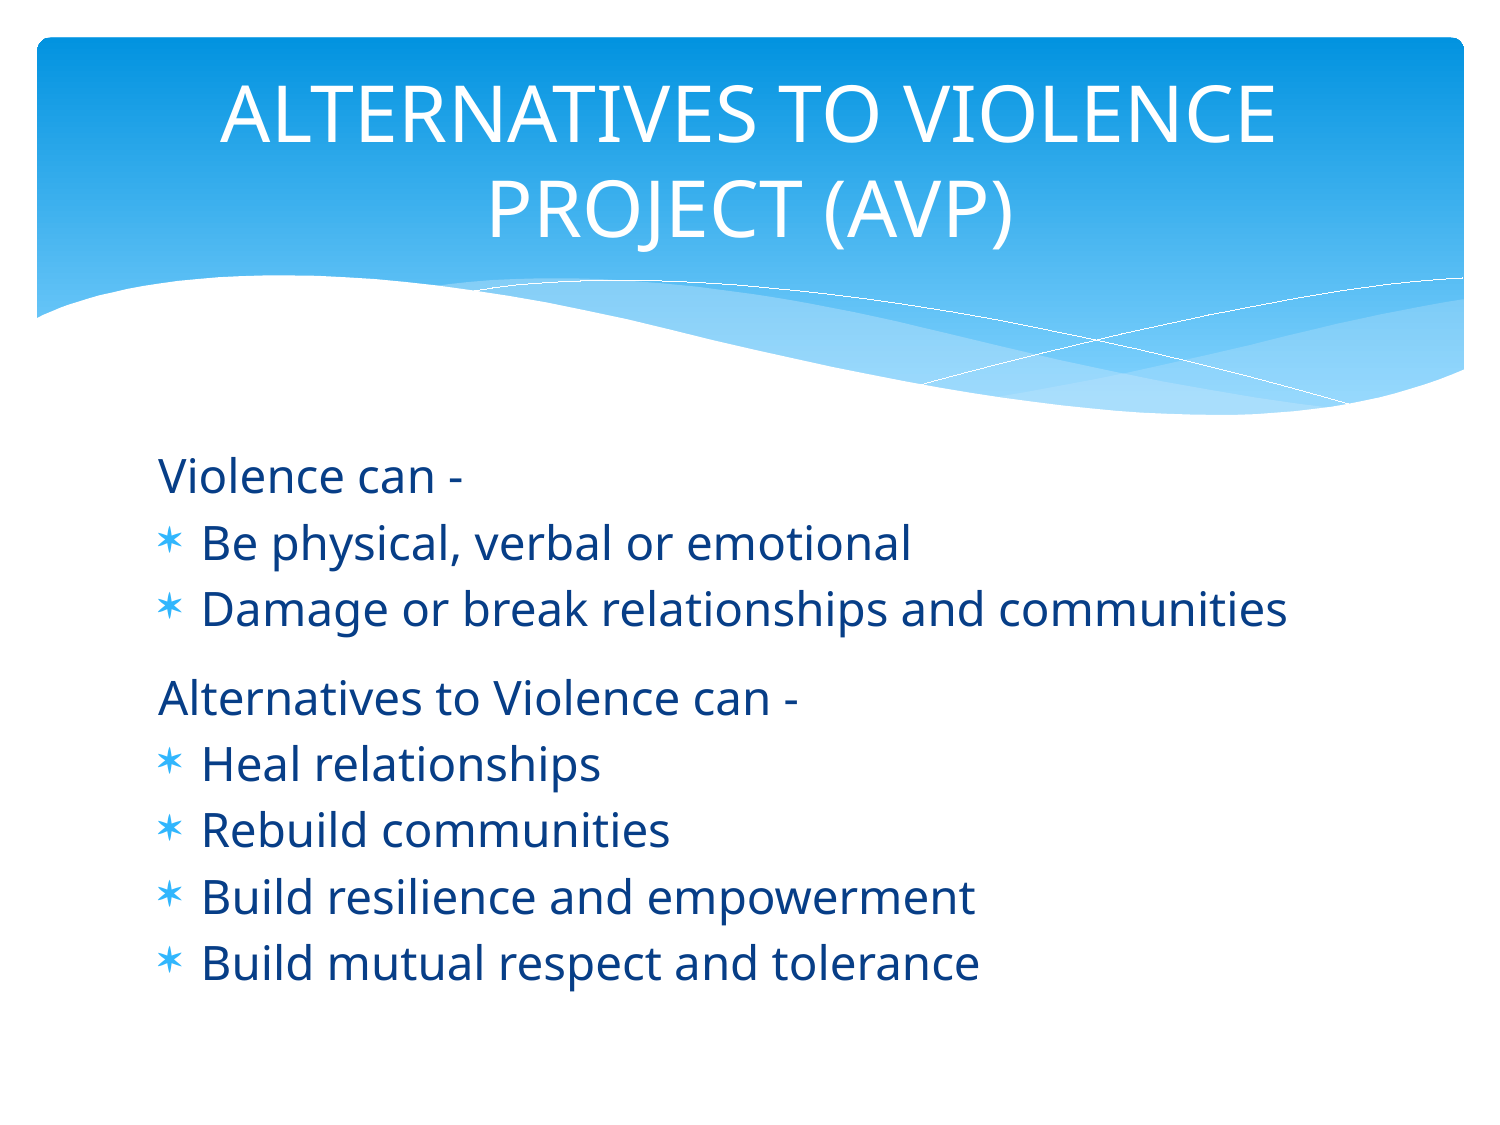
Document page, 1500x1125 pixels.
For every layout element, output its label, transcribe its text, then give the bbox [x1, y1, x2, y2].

title ALTERNATIVES TO VIOLENCE PROJECT (AVP) [75, 55, 1425, 261]
list Violence can - Be physical, verbal or emotional Damage or break relationships and communities Alternatives to Violence can - Heal relationships Rebuild communities Build resilience and empowerment Build mutual respect and tolerance [143, 438, 1359, 1005]
